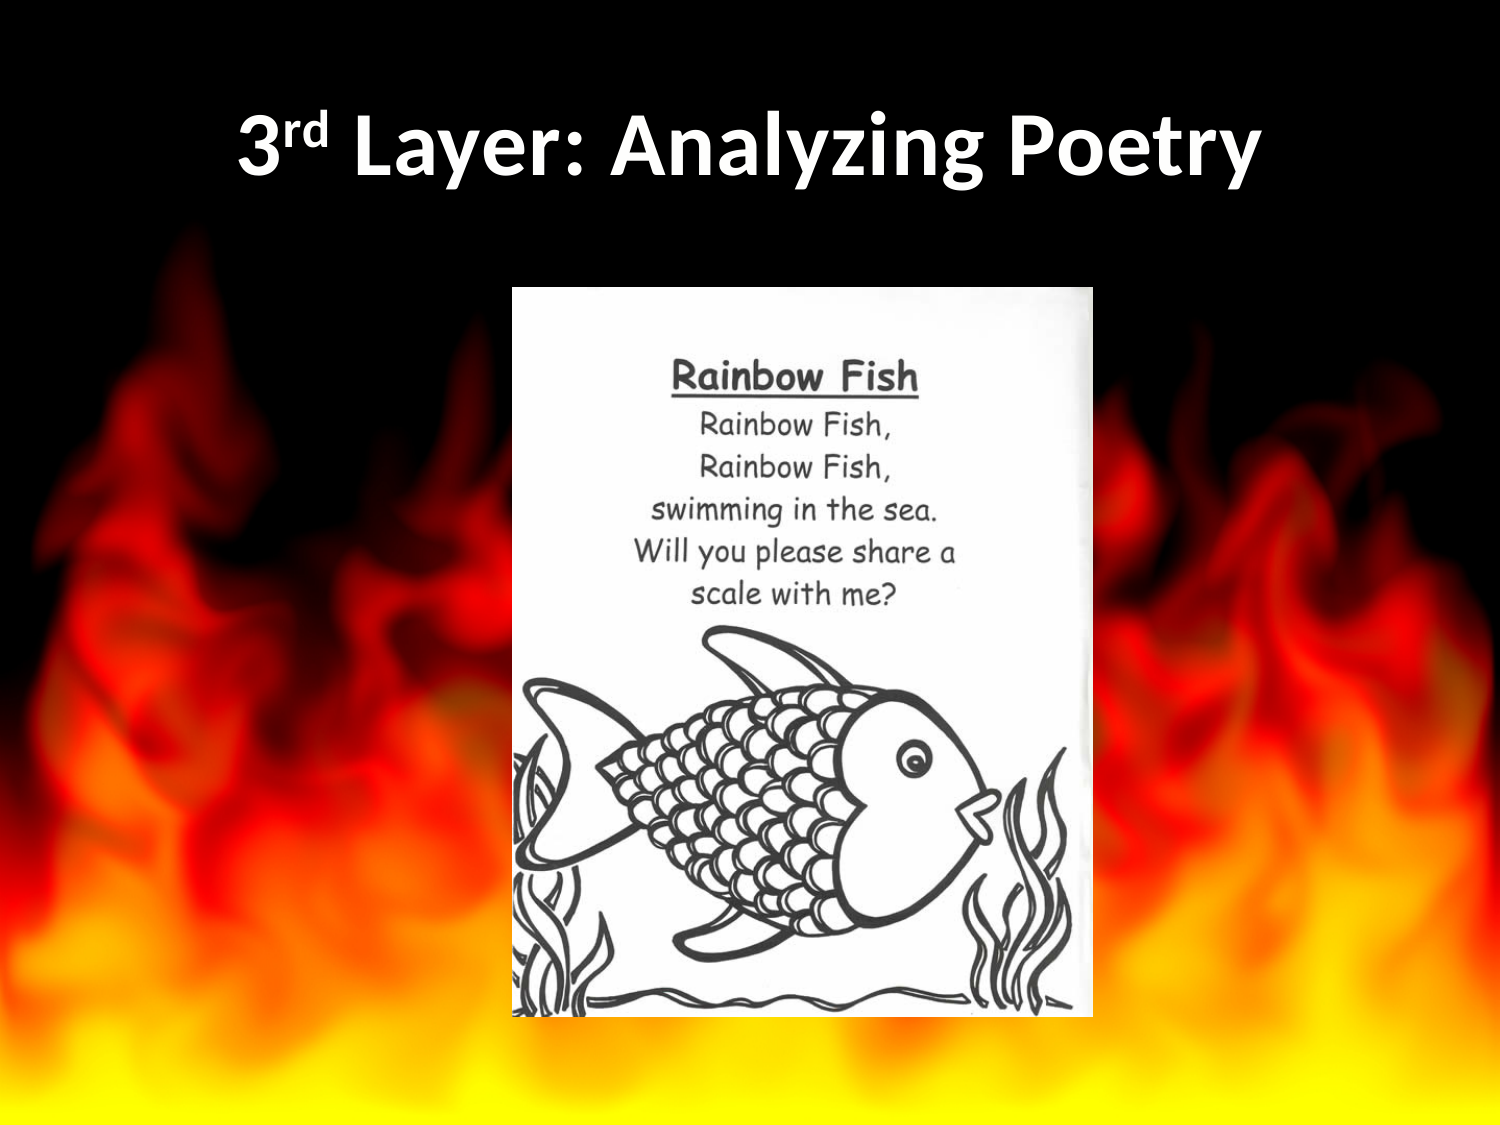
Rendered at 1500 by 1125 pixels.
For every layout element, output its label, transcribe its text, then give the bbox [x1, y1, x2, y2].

picture [0, 0, 1500, 1125]
title 3rd Layer: Analyzing Poetry [75, 45, 1425, 233]
